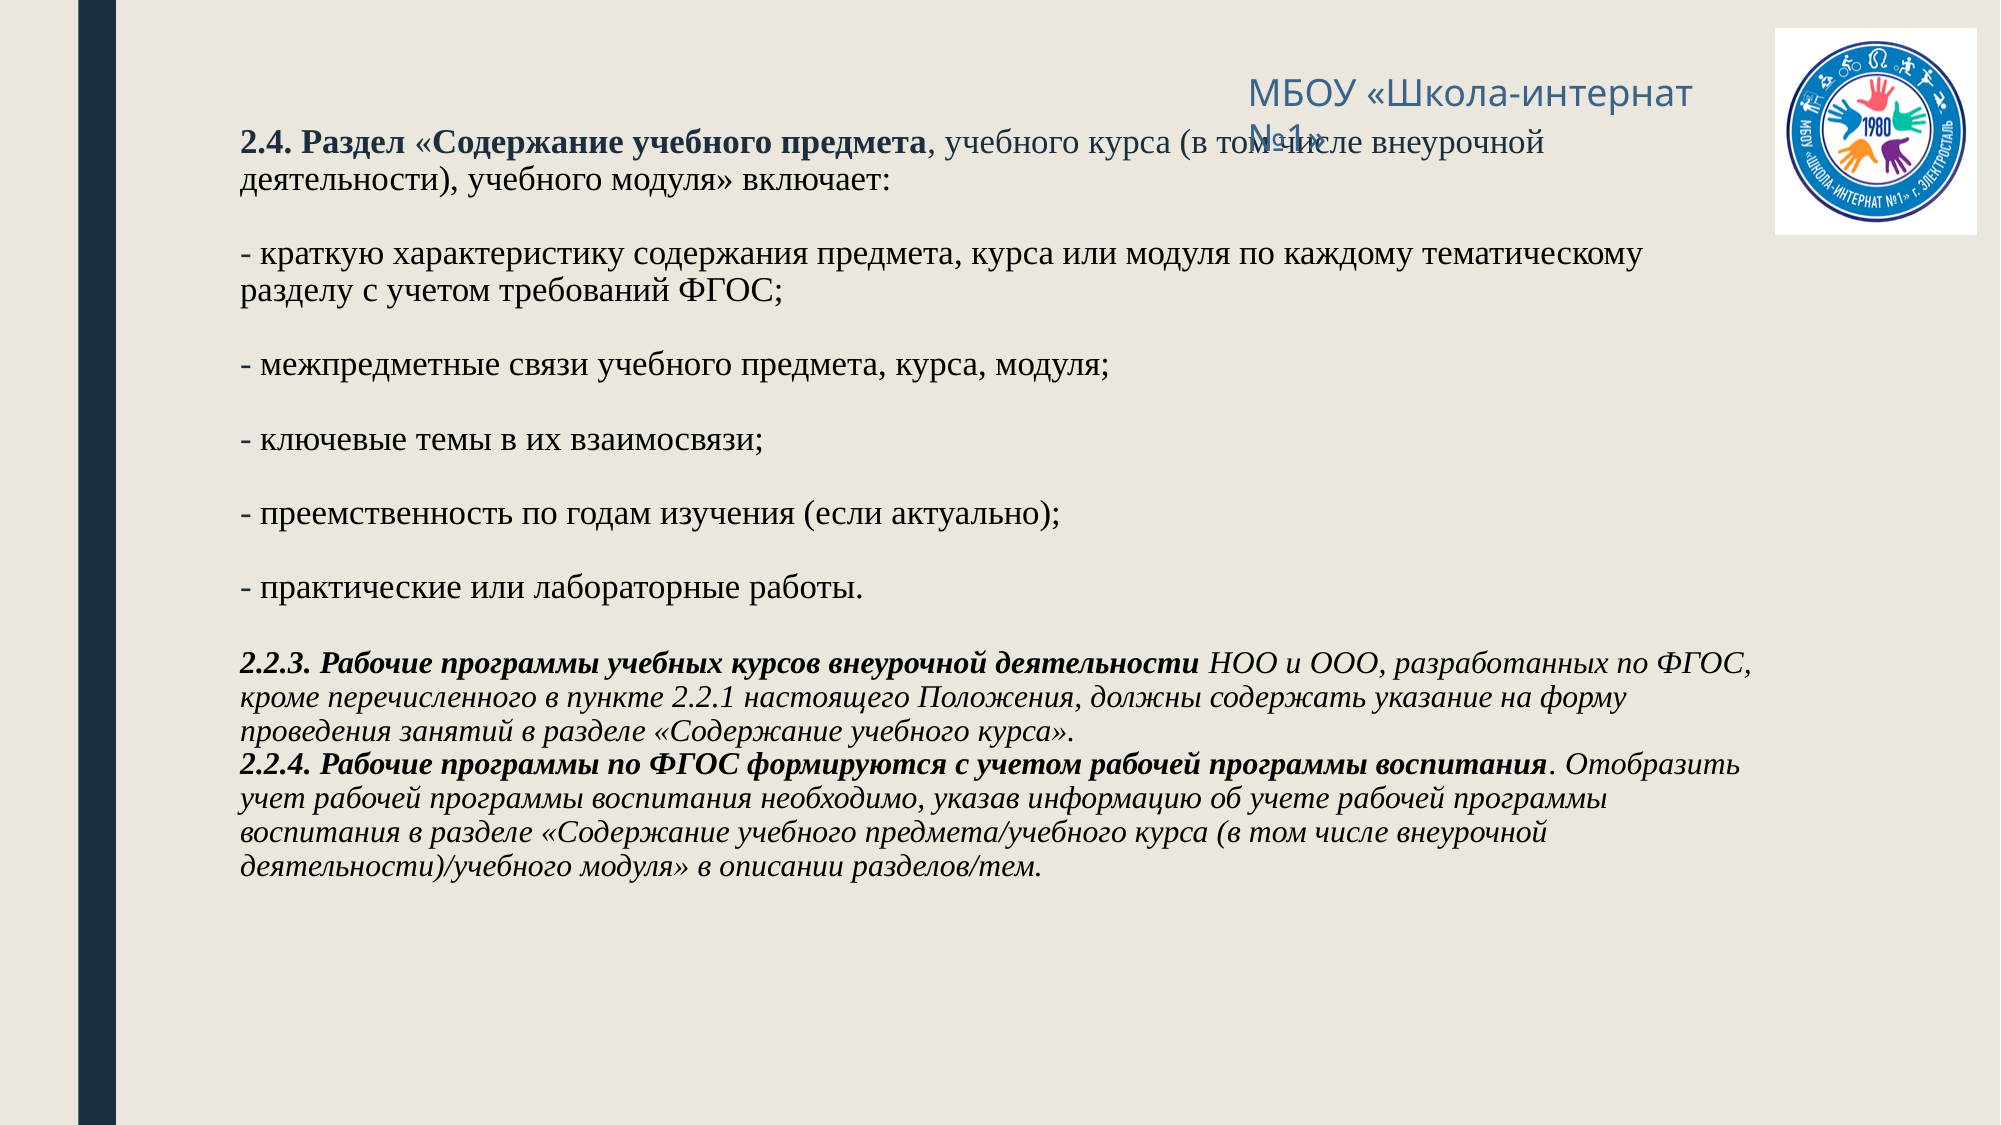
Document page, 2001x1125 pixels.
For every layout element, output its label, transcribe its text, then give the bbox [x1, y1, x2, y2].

text_box МБОУ «Школа-интернат №1» [1232, 61, 1774, 167]
title 2.4. Раздел «Содержание учебного предмета, учебного курса (в том числе внеурочной деятельности), учебного модуля» включает: - краткую характеристику содержания предмета, курса или модуля по каждому тематическому разделу с учетом требований ФГОС; - межпредметные связи учебного предмета, курса, модуля; - ключевые темы в их взаимосвязи; - преемственность по годам изучения (если актуально); - практические или лабораторные работы. 2.2.3. Рабочие программы учебных курсов внеурочной деятельности НОО и ООО, разработанных по ФГОС, кроме перечисленного в пункте 2.2.1 настоящего Положения, должны содержать указание на форму проведения занятий в разделе «Содержание учебного курса». 2.2.4. Рабочие программы по ФГОС формируются с учетом рабочей программы воспитания. Отобразить учет рабочей программы воспитания необходимо, указав информацию об учете рабочей программы воспитания в разделе «Содержание учебного предмета/учебного курса (в том числе внеурочной деятельности)/учебного модуля» в описании разделов/тем. [225, 116, 1775, 1043]
picture [1774, 28, 1978, 235]
